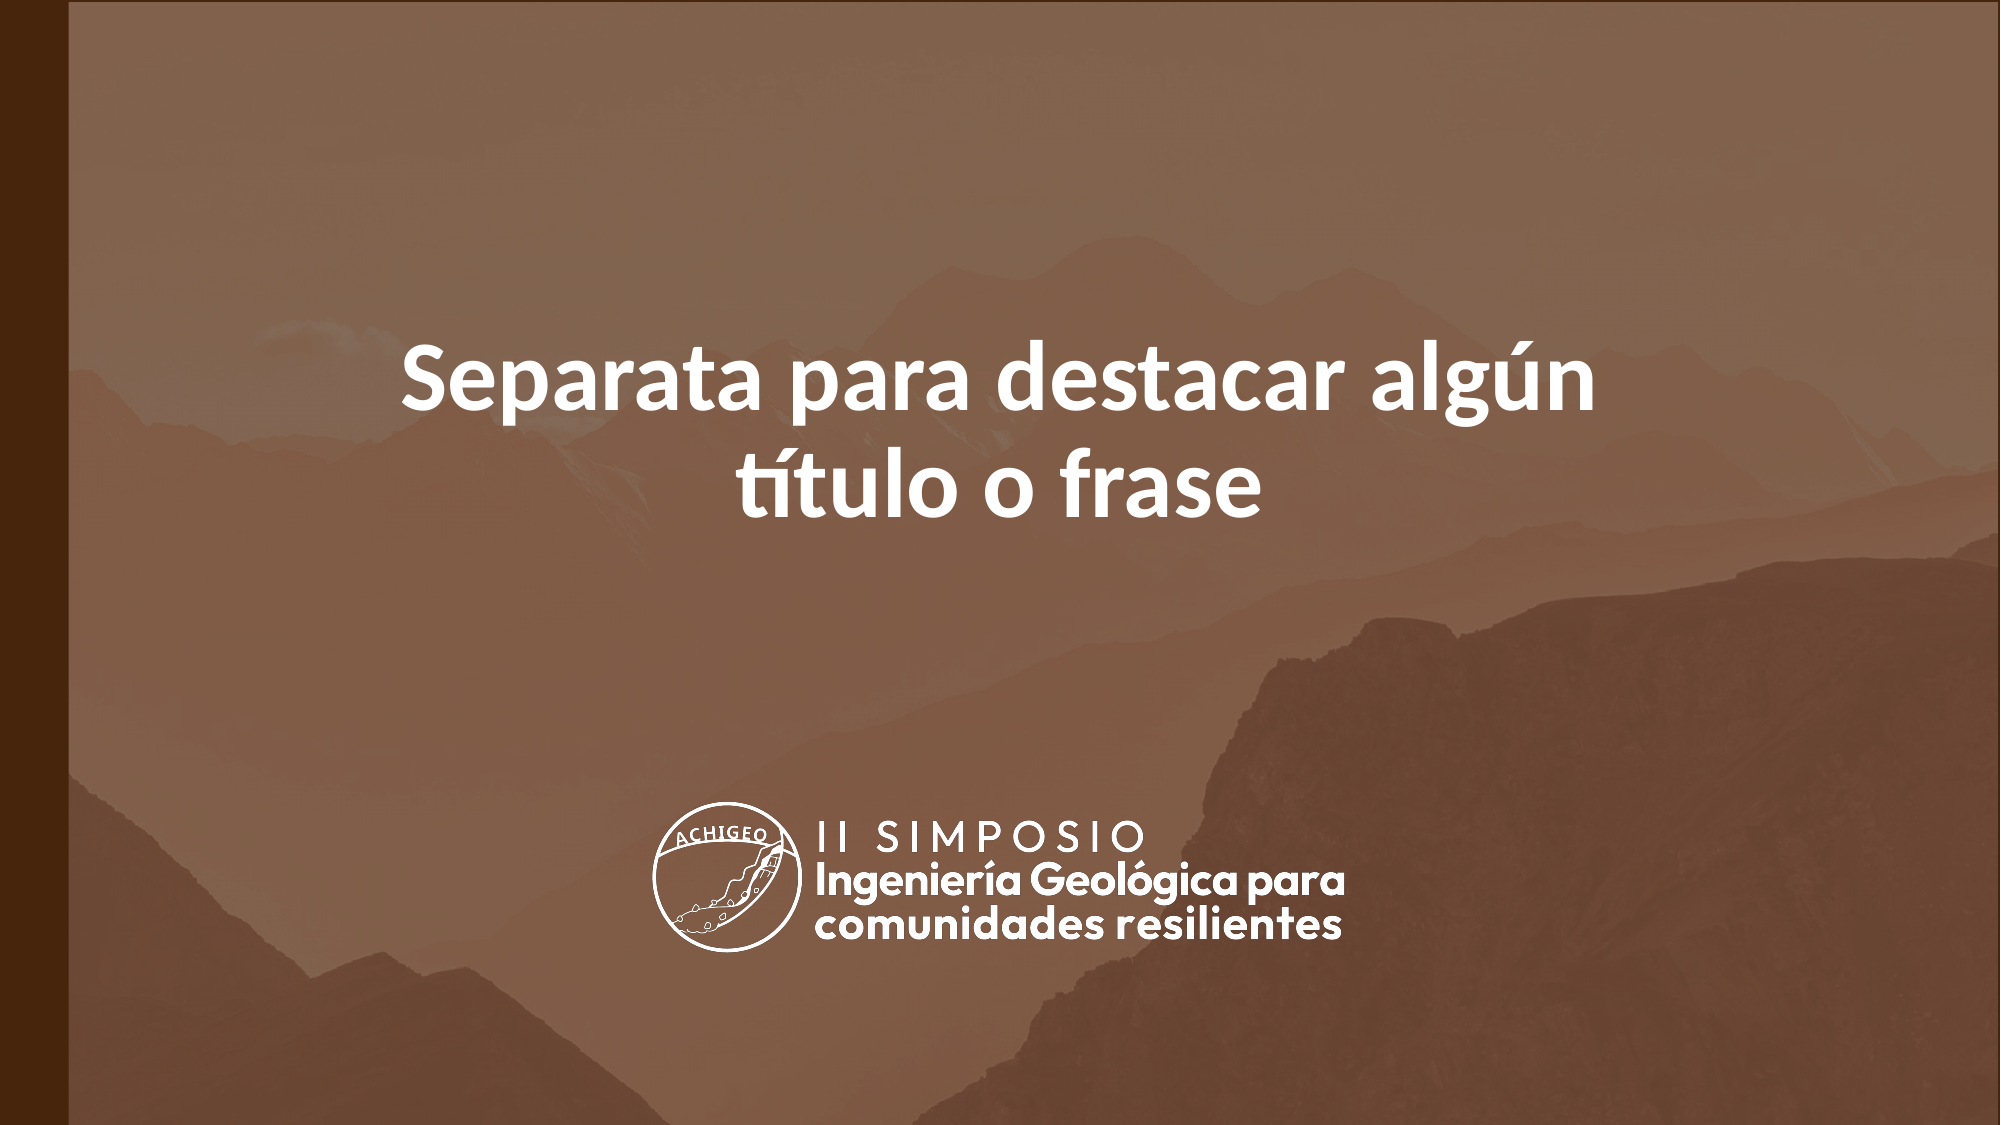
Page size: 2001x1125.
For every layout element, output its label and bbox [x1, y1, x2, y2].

text_box [70, 0, 2000, 1125]
picture [0, 2, 1998, 1125]
